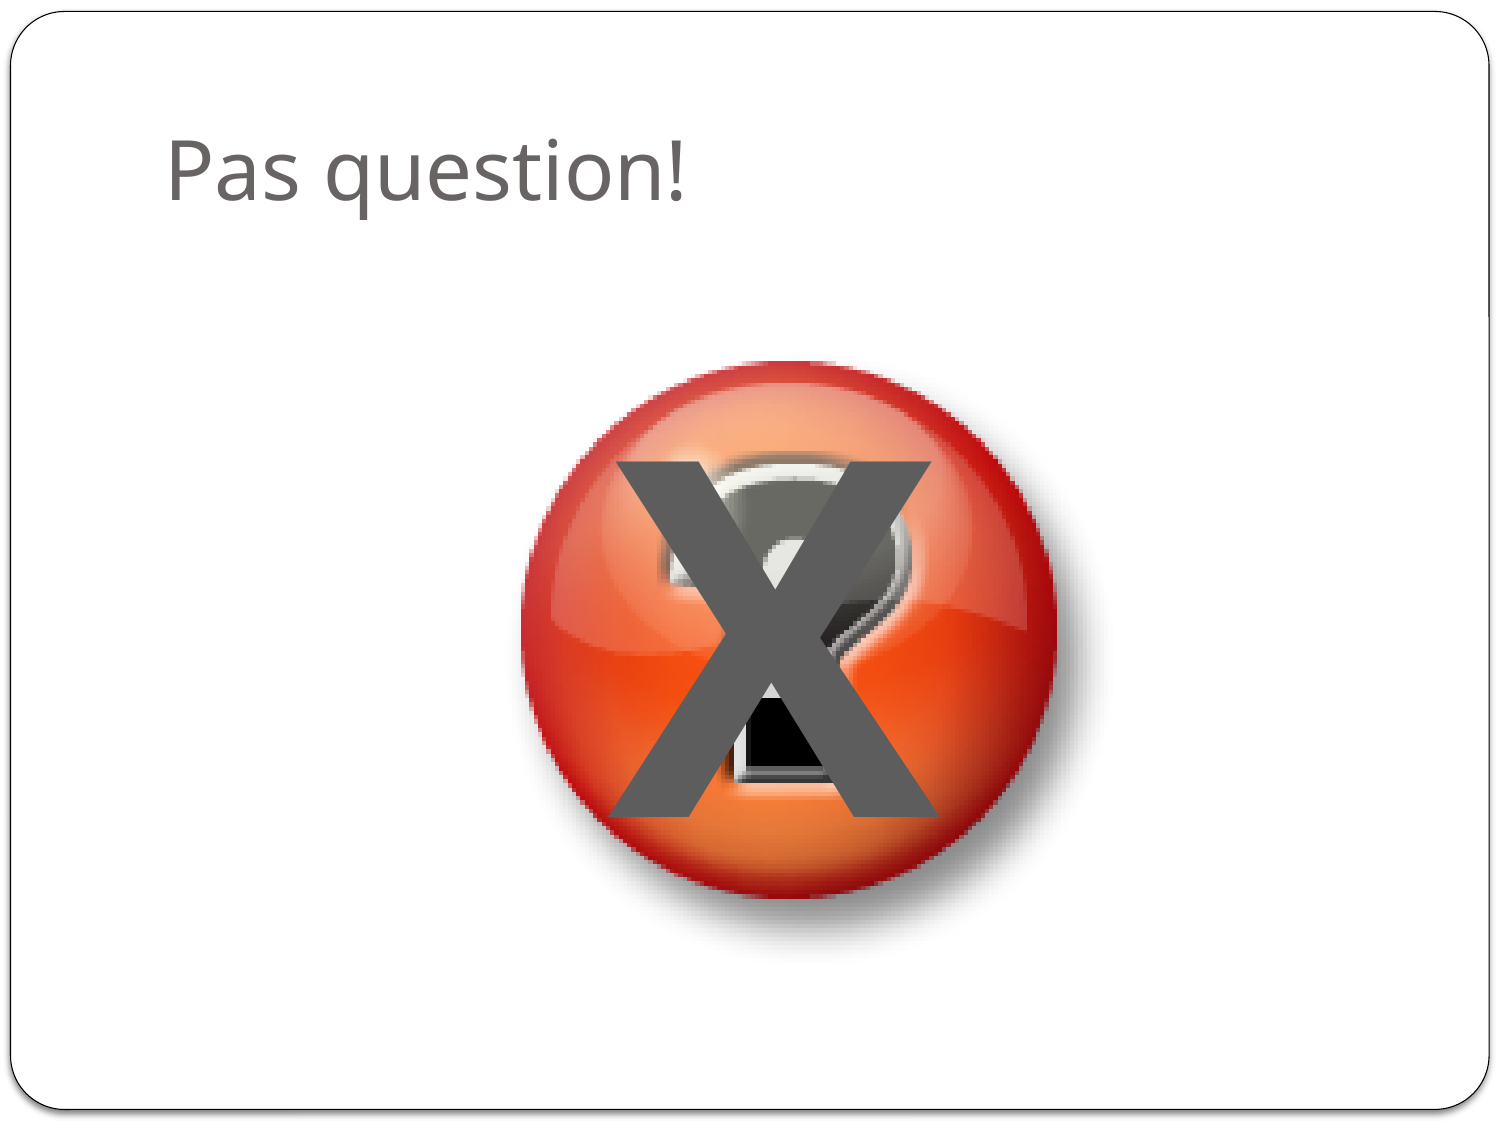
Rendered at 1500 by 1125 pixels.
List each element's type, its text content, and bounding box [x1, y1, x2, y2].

text_box X [350, 312, 1200, 925]
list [499, 349, 1113, 963]
title Pas question! [150, 45, 1425, 233]
